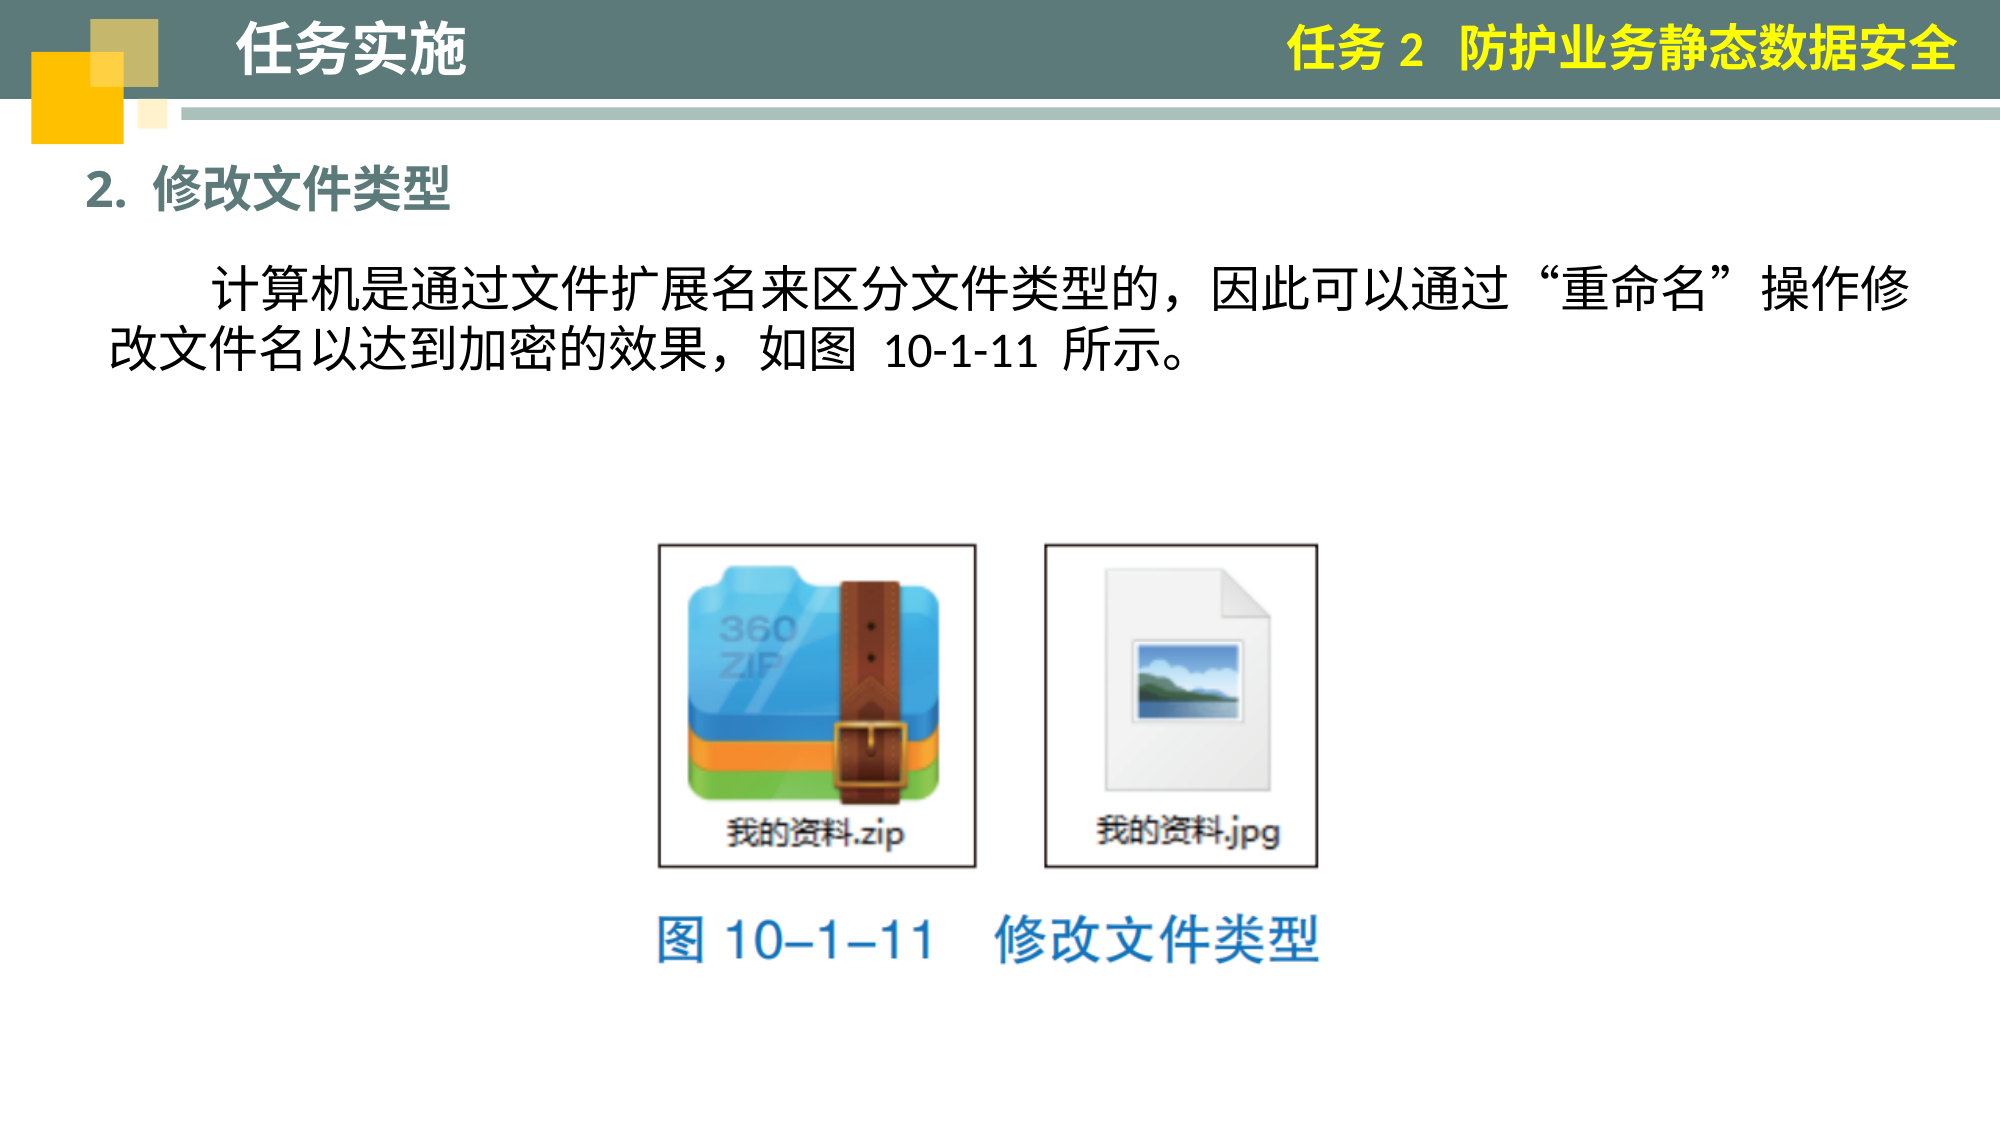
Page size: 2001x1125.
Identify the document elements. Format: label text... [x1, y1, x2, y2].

picture [633, 526, 1342, 987]
text_box 2. 修改文件类型 [70, 150, 786, 225]
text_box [0, 0, 2000, 145]
text_box 计算机是通过文件扩展名来区分文件类型的，因此可以通过“重命名”操作修改文件名以达到加密的效果，如图 10-1-11 所示。 [94, 249, 1955, 385]
